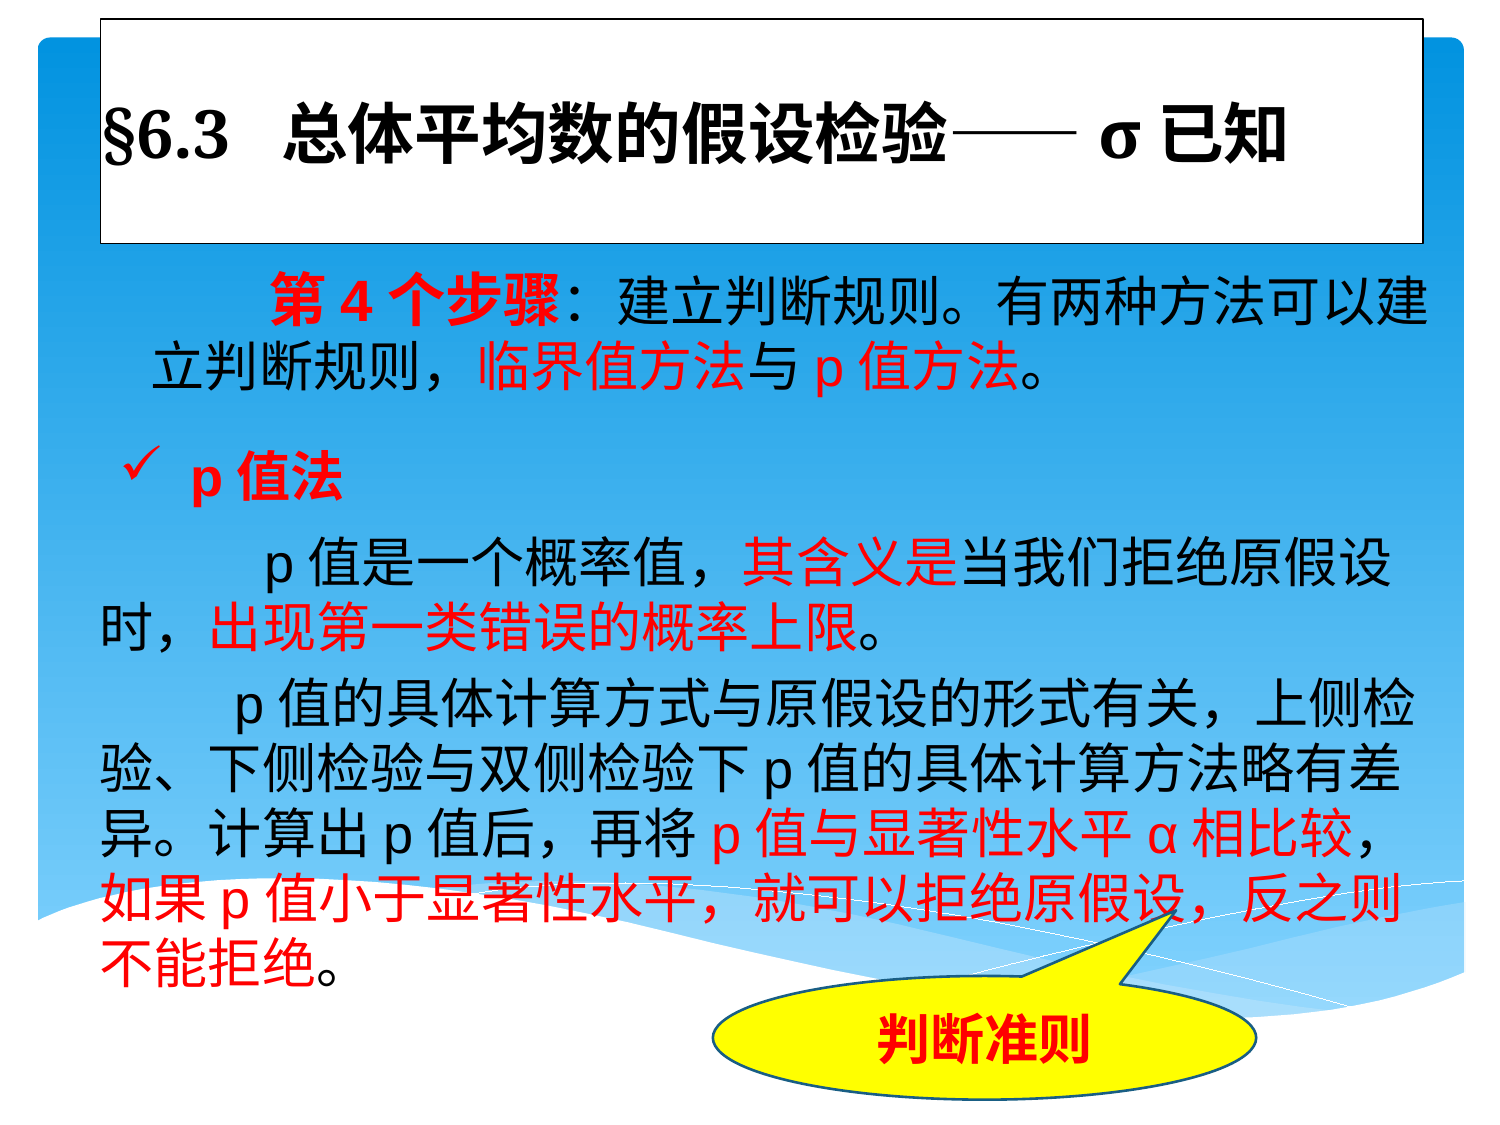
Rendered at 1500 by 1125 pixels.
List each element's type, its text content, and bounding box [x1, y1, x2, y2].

text_box p值法 [104, 434, 1475, 515]
text_box p值是一个概率值，其含义是当我们拒绝原假设时，出现第一类错误的概率上限。 p值的具体计算方式与原假设的形式有关，上侧检验、下侧检验与双侧检验下p值的具体计算方法略有差异。计算出p值后，再将p值与显著性水平α相比较，如果p值小于显著性水平，就可以拒绝原假设，反之则不能拒绝。 [39, 520, 1461, 1065]
text_box 第4个步骤：建立判断规则。有两种方法可以建立判断规则，临界值方法与p值方法。 [135, 255, 1471, 434]
title §6.3 总体平均数的假设检验——σ已知 [100, 19, 1424, 244]
text_box 判断准则 [711, 909, 1258, 1101]
